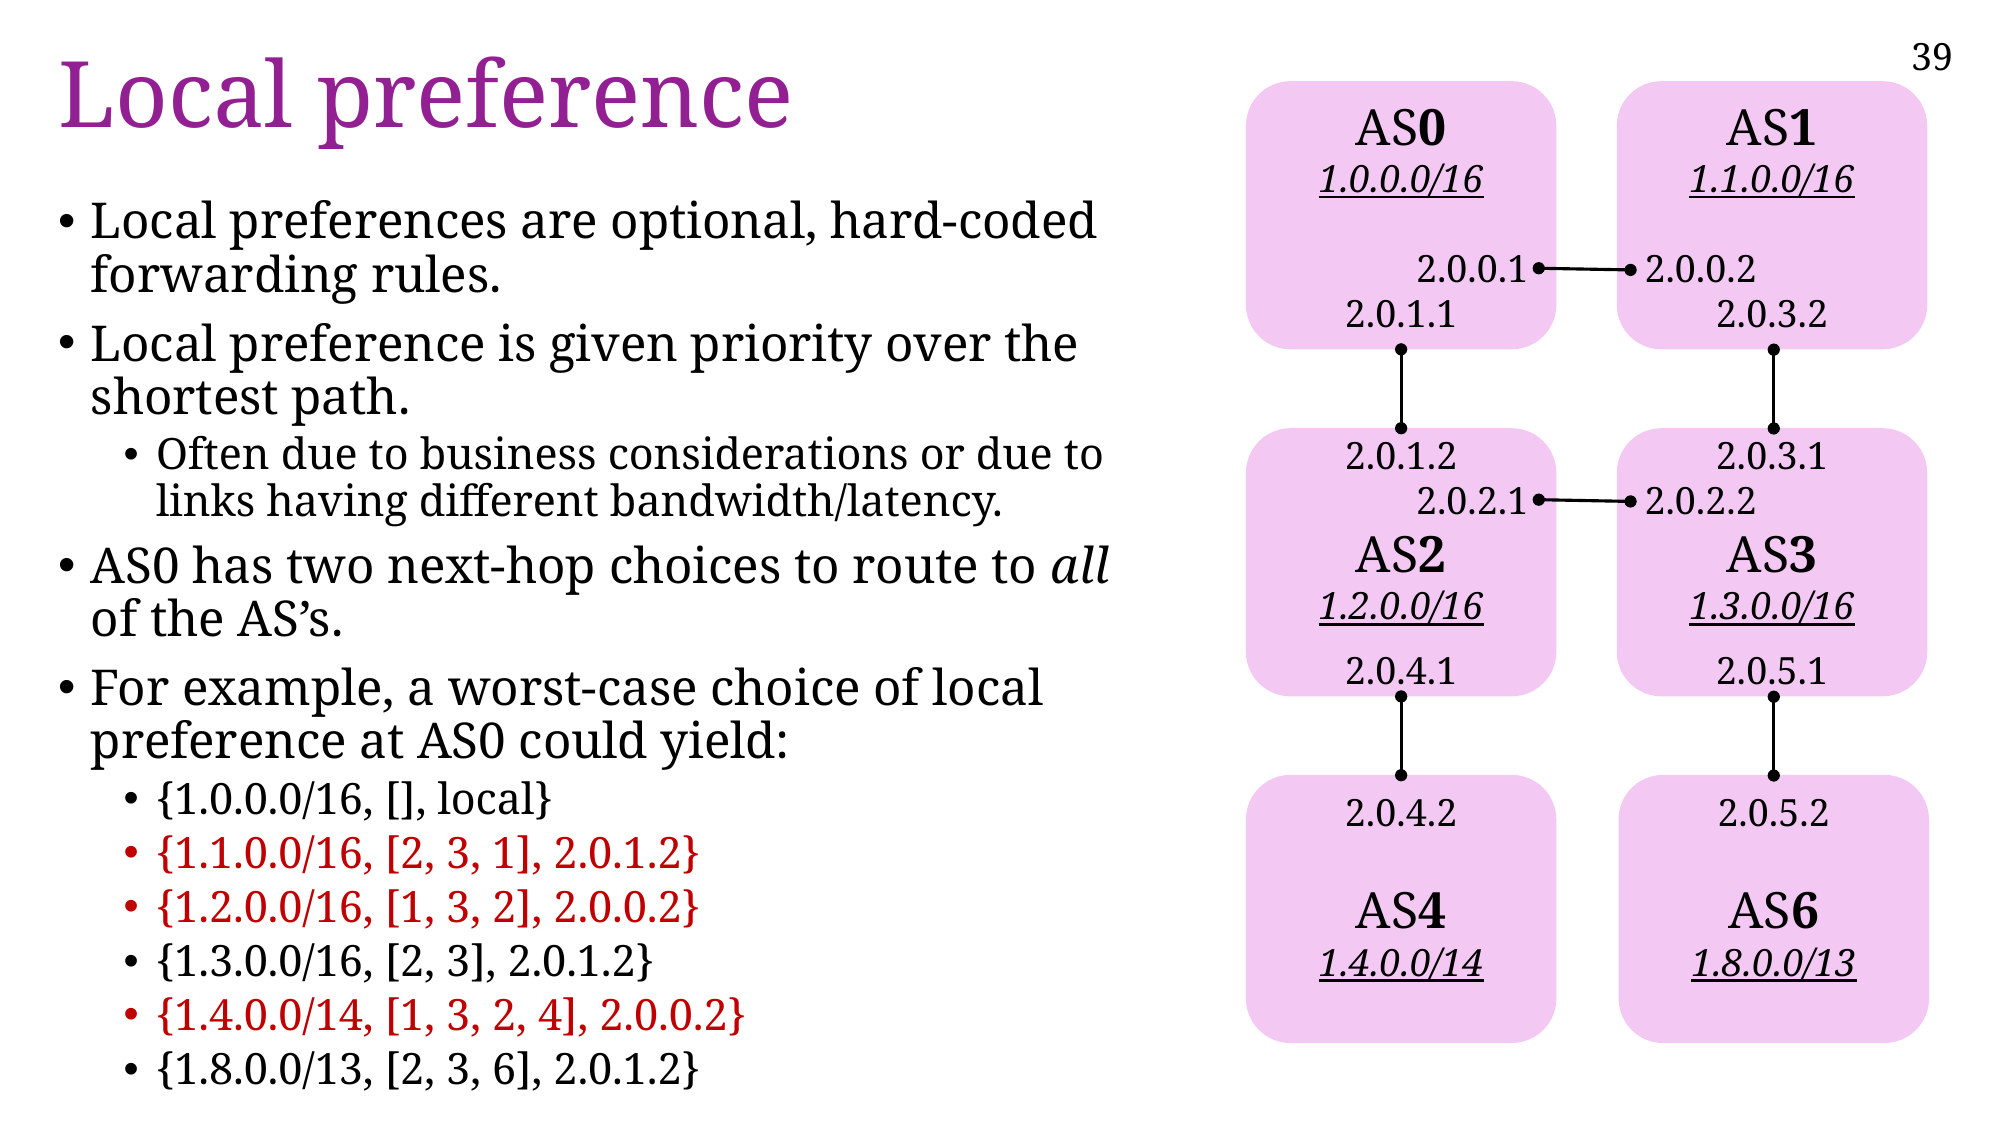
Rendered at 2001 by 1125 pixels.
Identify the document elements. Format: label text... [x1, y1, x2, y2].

title Local preference [43, 25, 1953, 171]
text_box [1245, 81, 1930, 1044]
list Local preferences are optional, hard-coded forwarding rules. Local preference is given priority over the shortest path. Often due to business considerations or due to links having different bandwidth/latency. AS0 has two next-hop choices to route to all of the AS’s. For example, a worst-case choice of local preference at AS0 could yield: {1.0.0.0/16, [], local} {1.1.0.0/16, [2, 3, 1], 2.0.1.2} {1.2.0.0/16, [1, 3, 2], 2.0.0.2} {1.3.0.0/16, [2, 3], 2.0.1.2} {1.4.0.0/14, [1, 3, 2, 4], 2.0.0.2} {1.8.0.0/13, [2, 3, 6], 2.0.1.2} [43, 188, 1162, 1107]
